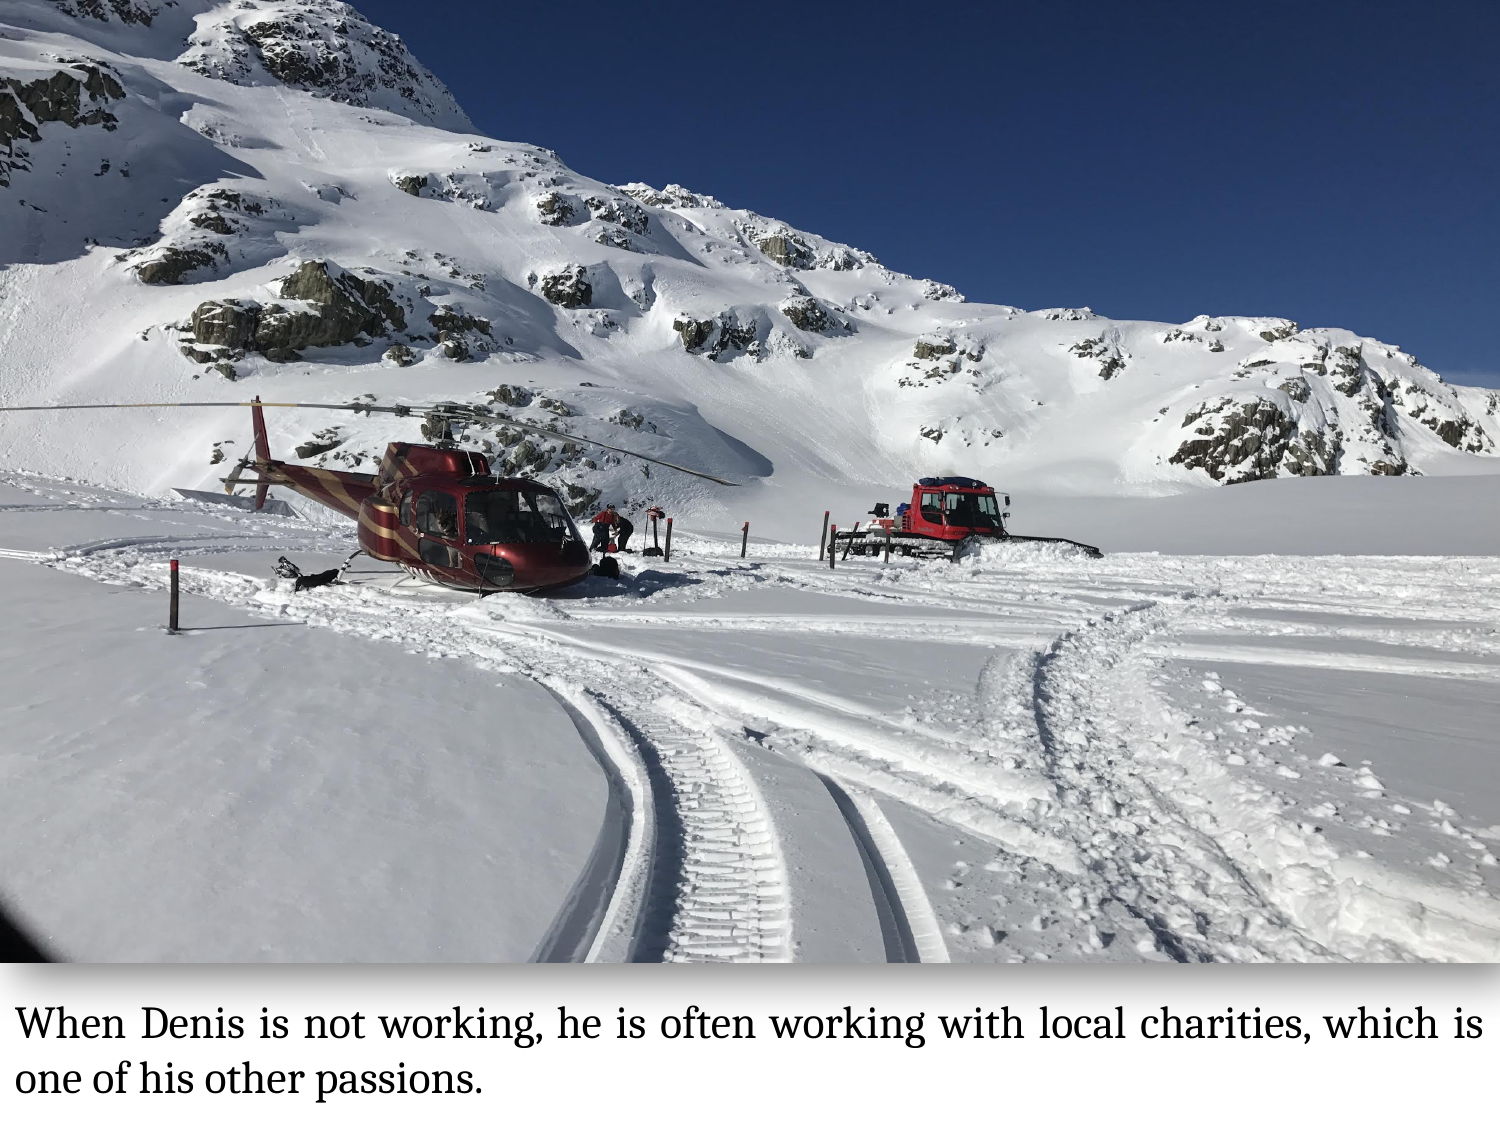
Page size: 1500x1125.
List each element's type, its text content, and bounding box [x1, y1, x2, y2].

picture [0, 0, 1500, 963]
text_box When Denis is not working, he is often working with local charities, which is one of his other passions. [0, 985, 1500, 1110]
